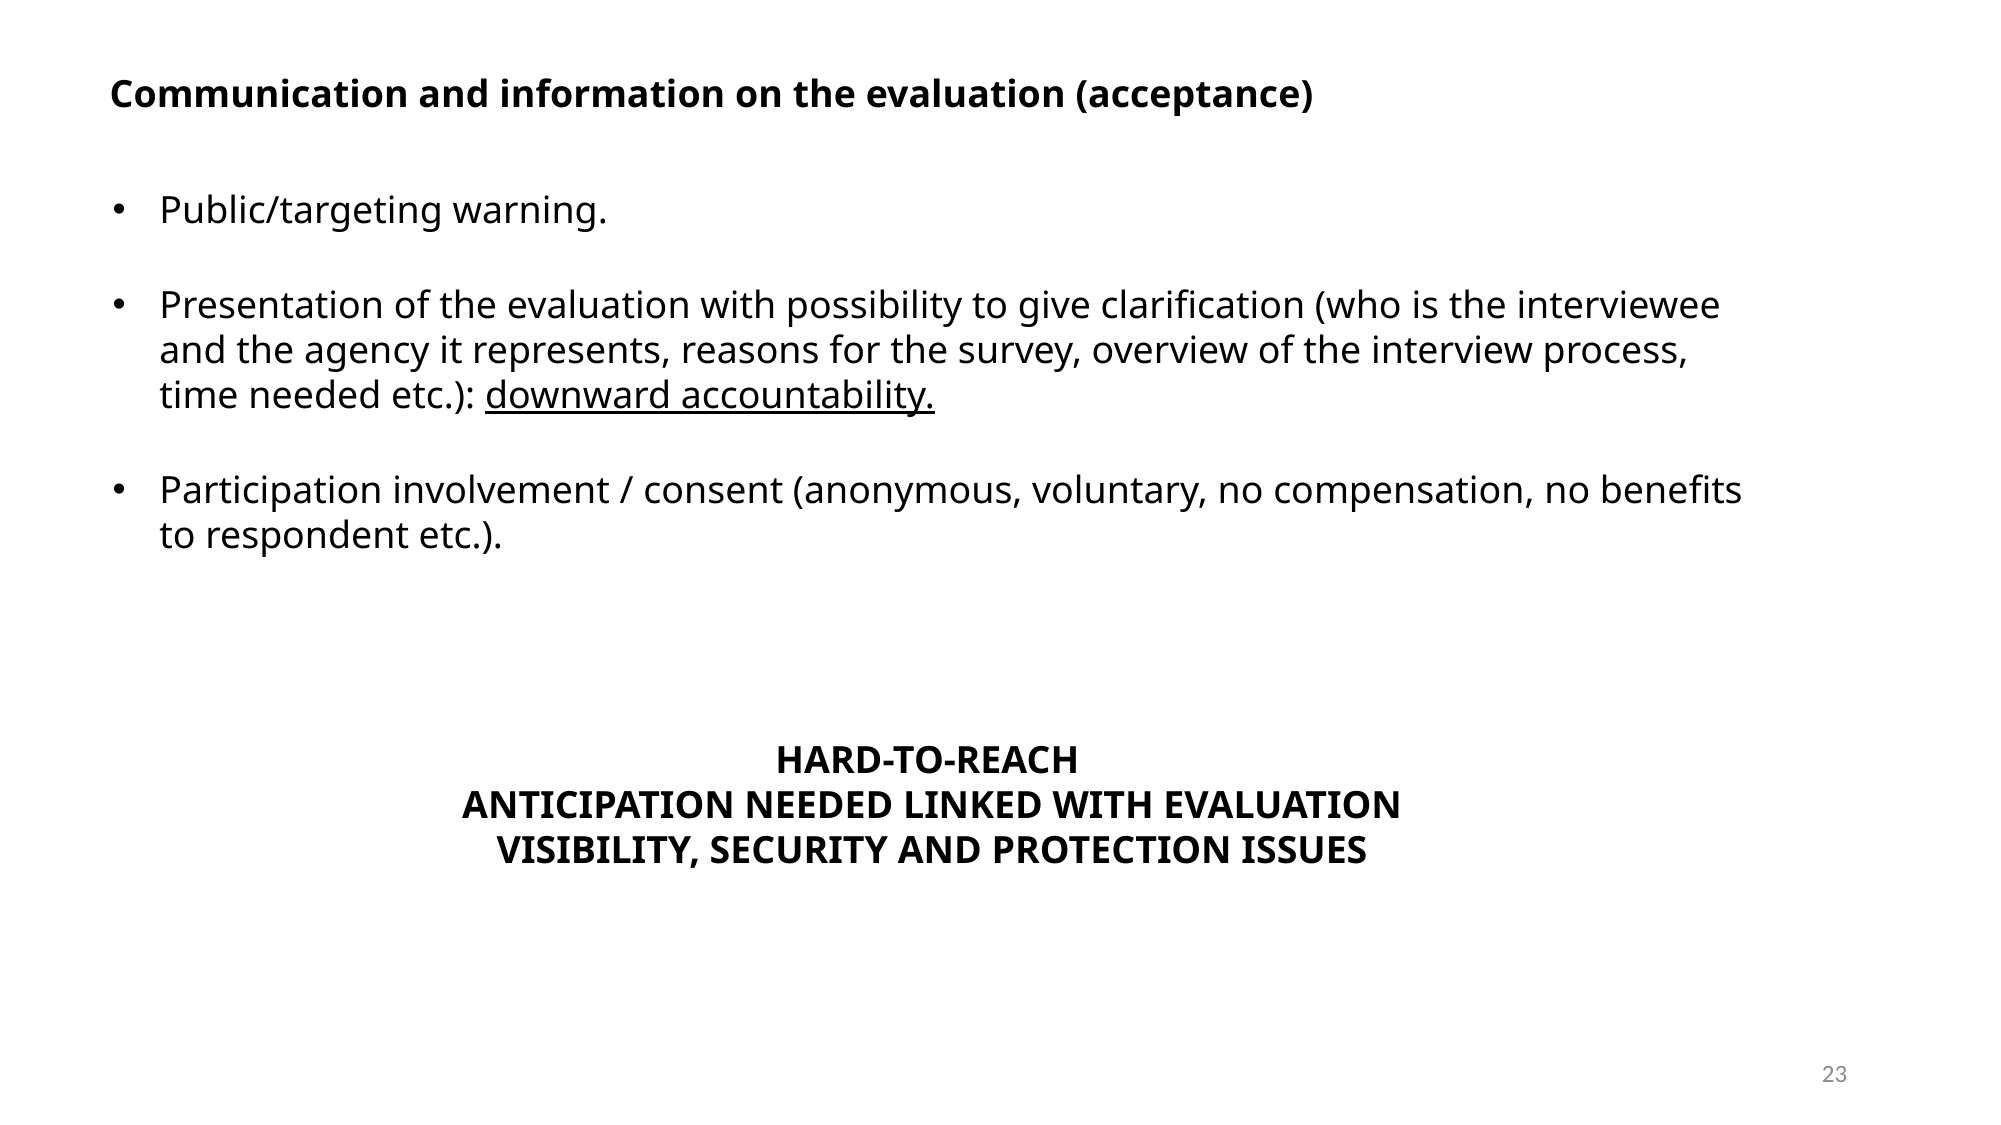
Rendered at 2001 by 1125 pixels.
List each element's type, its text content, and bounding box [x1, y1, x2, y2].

text_box Communication and information on the evaluation (acceptance) [94, 63, 1330, 123]
text_box HARD-TO-REACH ANTICIPATION NEEDED LINKED WITH EVALUATION VISIBILITY, SECURITY AND PROTECTION ISSUES [432, 729, 1433, 879]
text_box Public/targeting warning. Presentation of the evaluation with possibility to give clarification (who is the interviewee and the agency it represents, reasons for the survey, overview of the interview process, time needed etc.): downward accountability. Participation involvement / consent (anonymous, voluntary, no compensation, no benefits to respondent etc.). [97, 178, 1767, 609]
slide_number 23 [1412, 1042, 1863, 1103]
